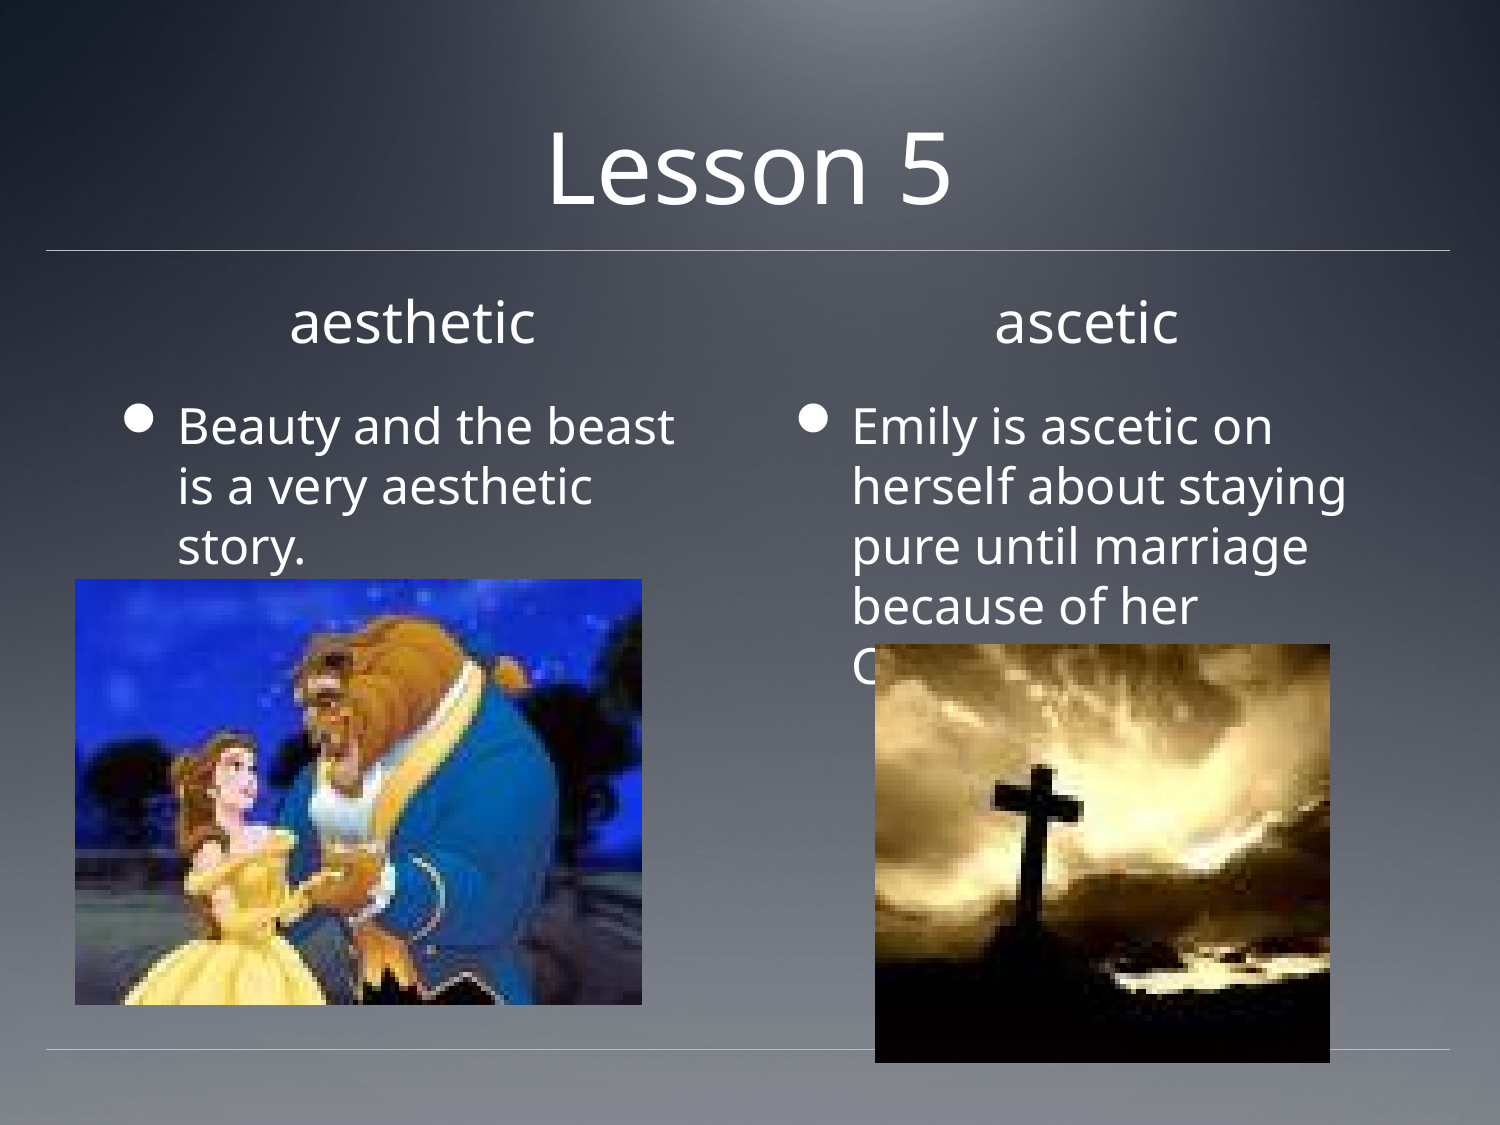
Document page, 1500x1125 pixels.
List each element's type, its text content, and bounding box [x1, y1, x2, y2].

list Emily is ascetic on herself about staying pure until marriage because of her Christian beliefs. [779, 387, 1395, 1026]
picture [872, 642, 1332, 1065]
title Lesson 5 [105, 17, 1394, 233]
list aesthetic [105, 251, 721, 387]
list ascetic [779, 251, 1395, 387]
list Beauty and the beast is a very aesthetic story. [105, 387, 721, 1026]
picture [72, 577, 644, 1007]
